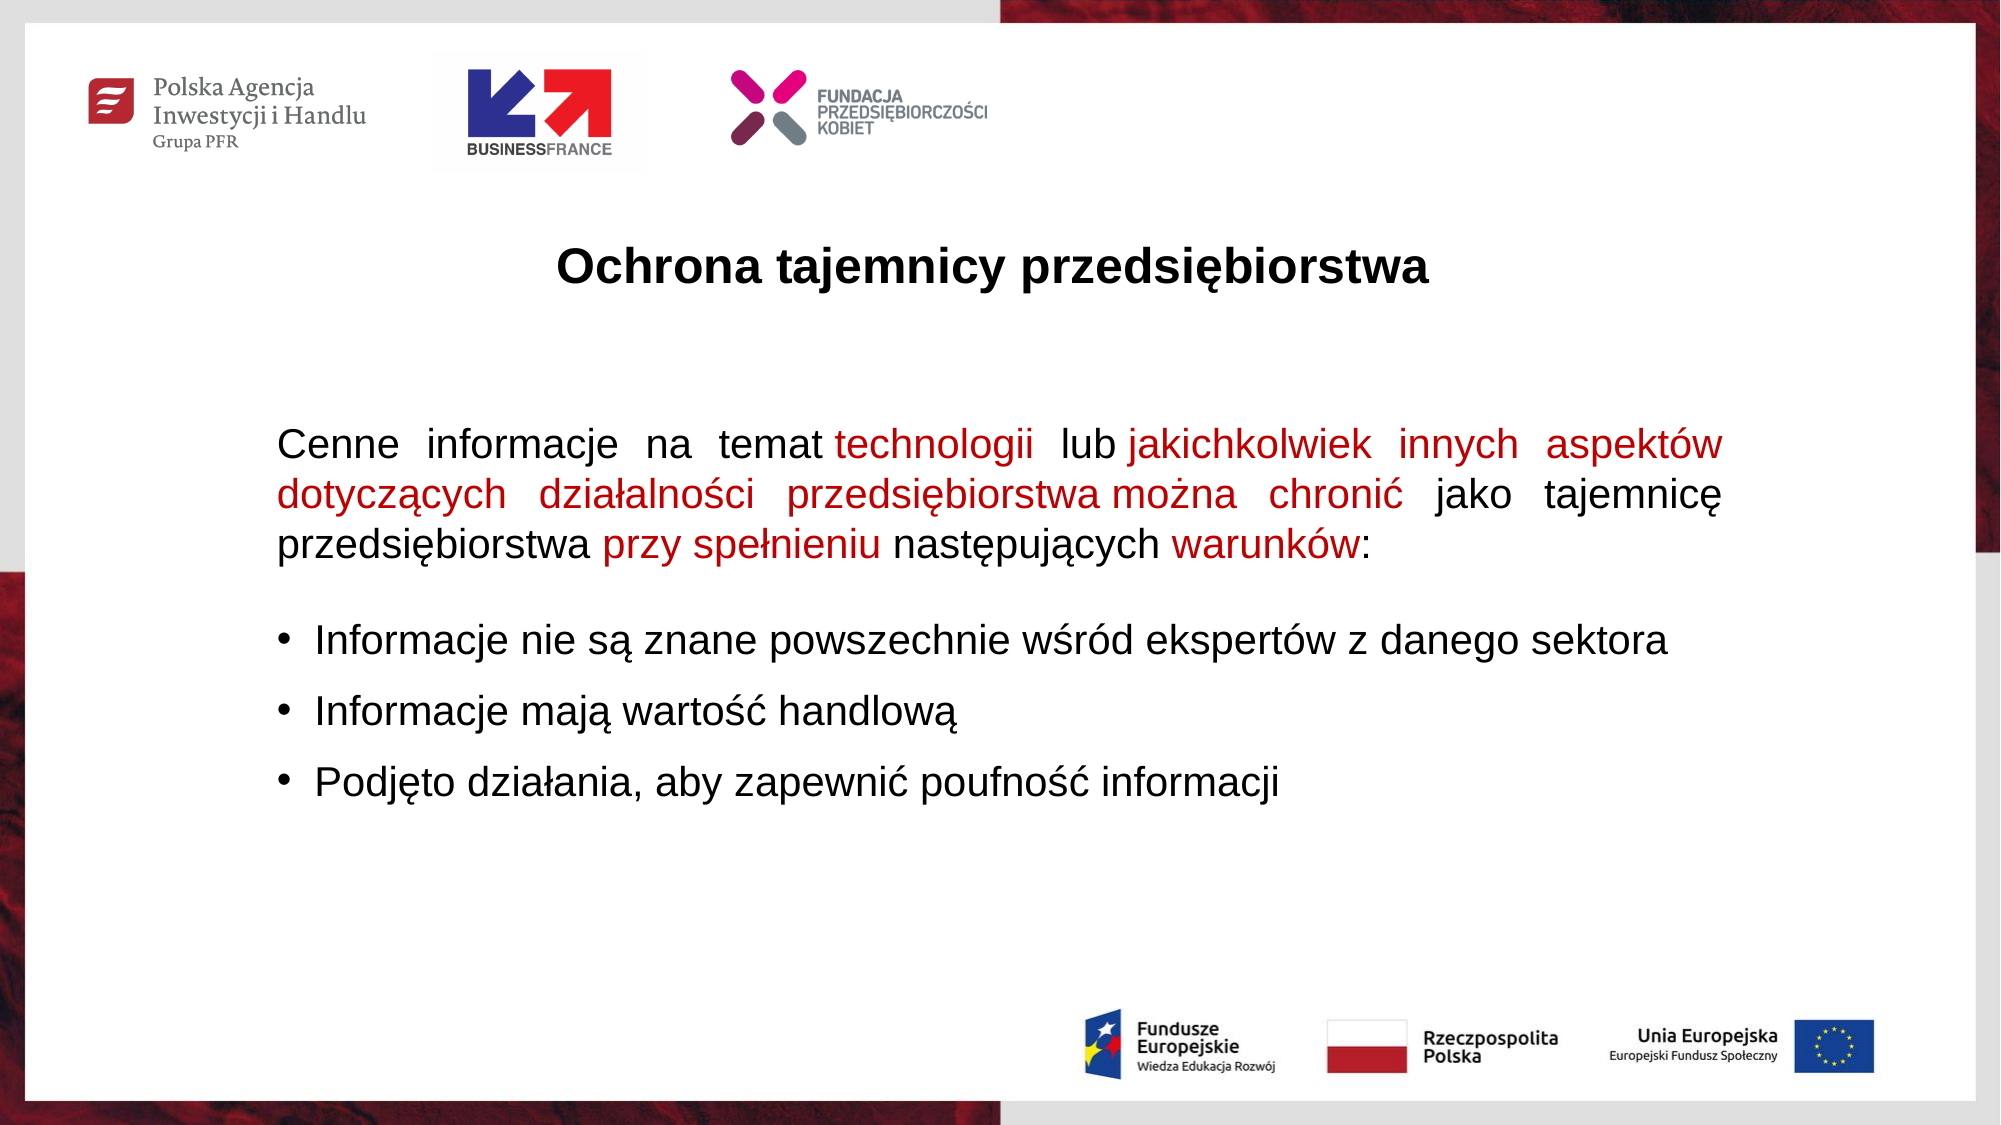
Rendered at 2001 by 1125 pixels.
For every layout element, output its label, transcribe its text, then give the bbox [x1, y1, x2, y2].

list Cenne informacje na temat technologii lub jakichkolwiek innych aspektów dotyczących działalności przedsiębiorstwa można chronić jako tajemnicę przedsiębiorstwa przy spełnieniu następujących warunków: Informacje nie są znane powszechnie wśród ekspertów z danego sektora Informacje mają wartość handlową Podjęto działania, aby zapewnić poufność informacji [261, 409, 1739, 1123]
title Ochrona tajemnicy przedsiębiorstwa [137, 125, 1863, 410]
picture [0, 0, 2001, 1125]
